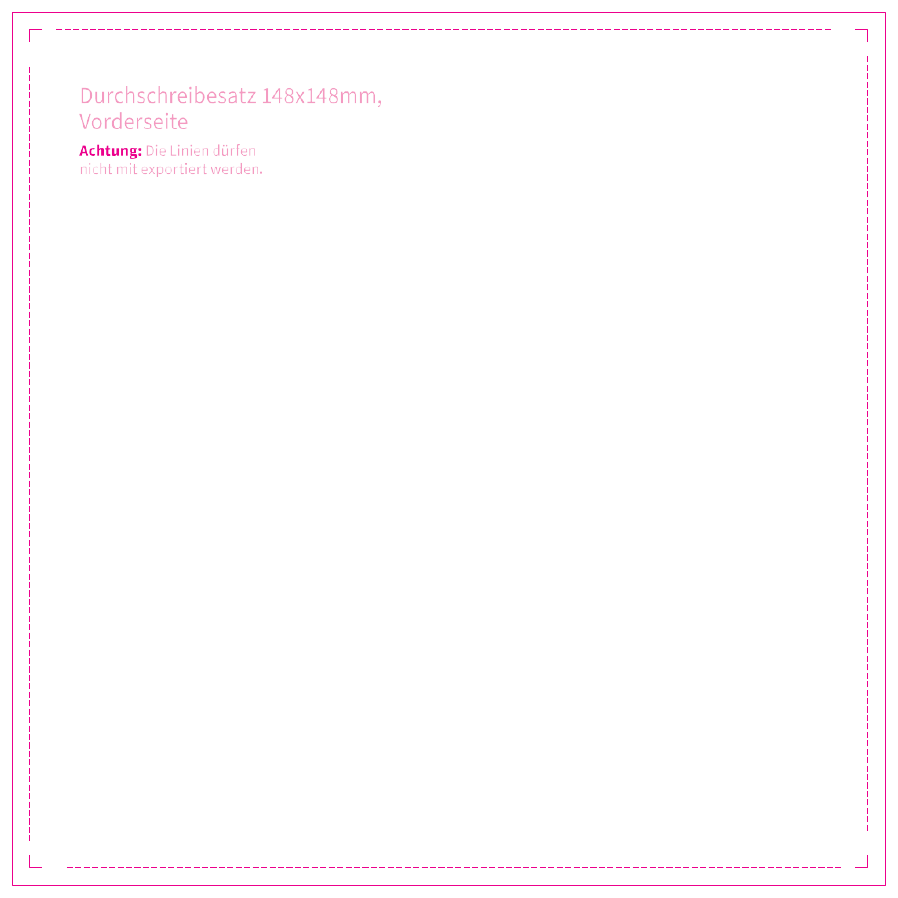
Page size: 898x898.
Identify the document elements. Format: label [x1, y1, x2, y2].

text_box [11, 11, 887, 887]
